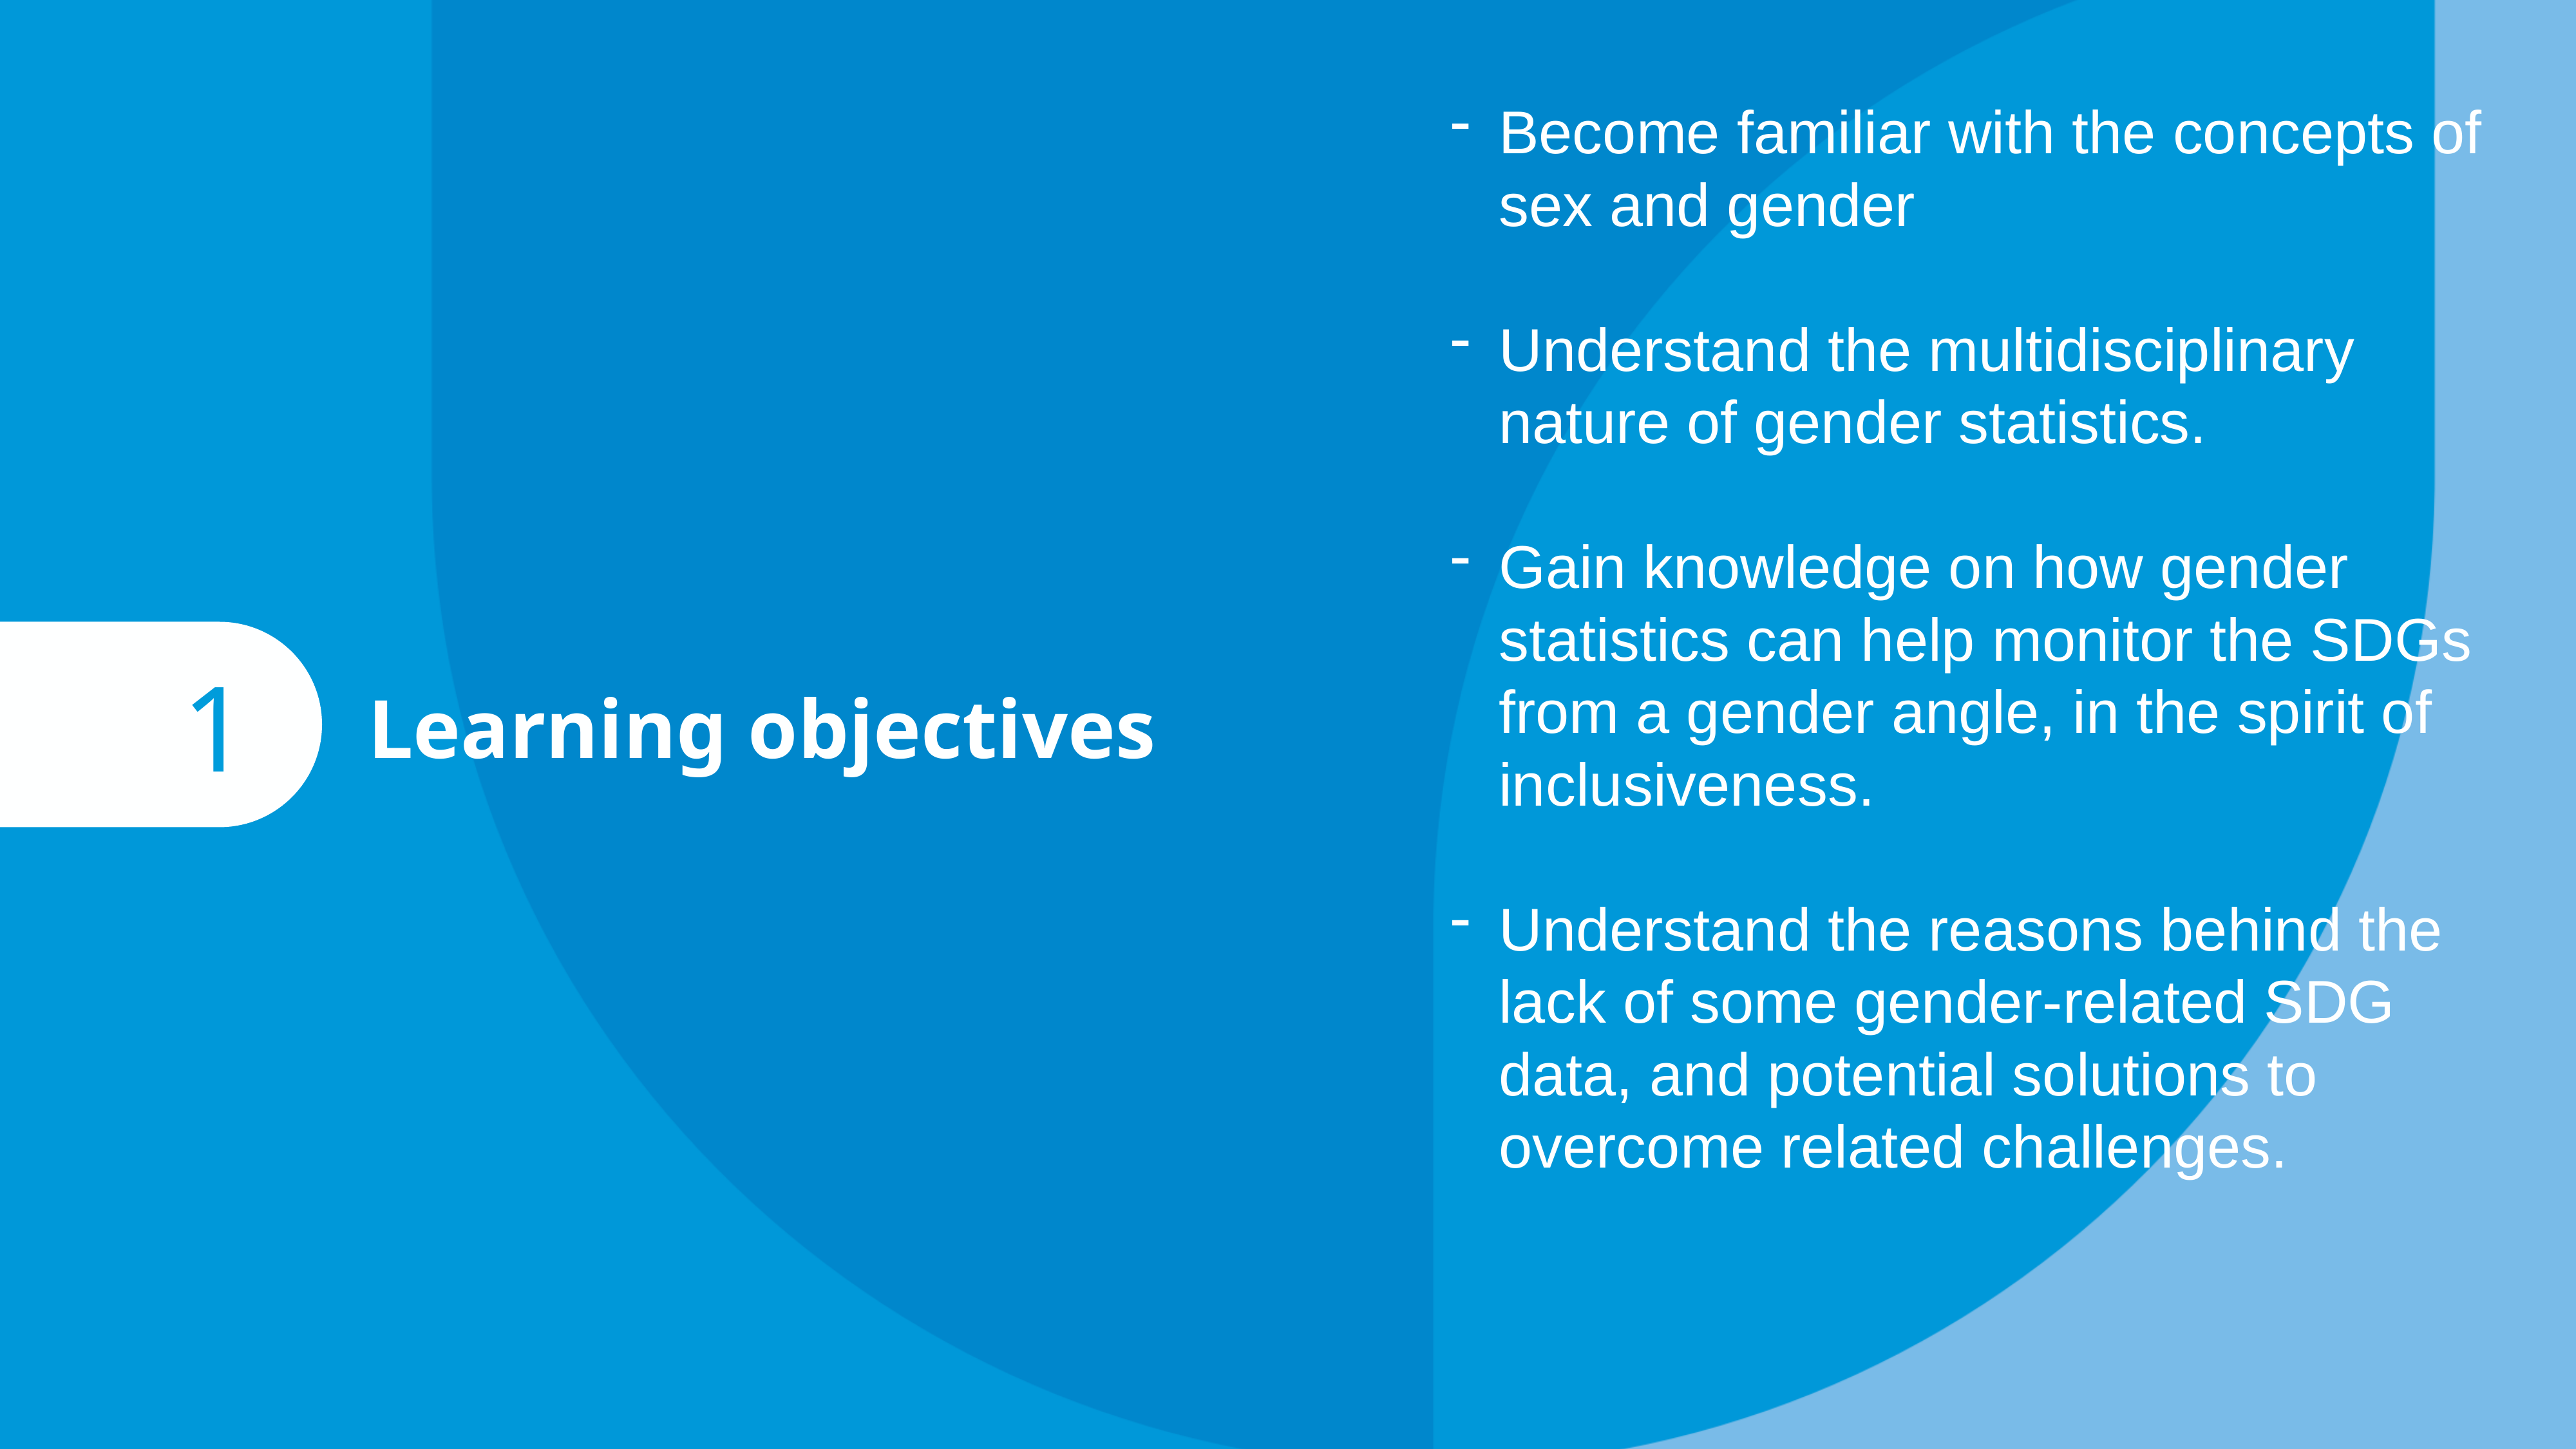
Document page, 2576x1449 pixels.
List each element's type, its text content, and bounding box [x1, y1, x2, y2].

list Learning objectives [368, 677, 1345, 775]
text_box Become familiar with the concepts of sex and gender Understand the multidisciplinary nature of gender statistics. Gain knowledge on how gender statistics can help monitor the SDGs from a gender angle, in the spirit of inclusiveness. Understand the reasons behind the lack of some gender-related SDG data, and potential solutions to overcome related challenges. [1441, 88, 2517, 1368]
list 1 [3, 652, 250, 797]
